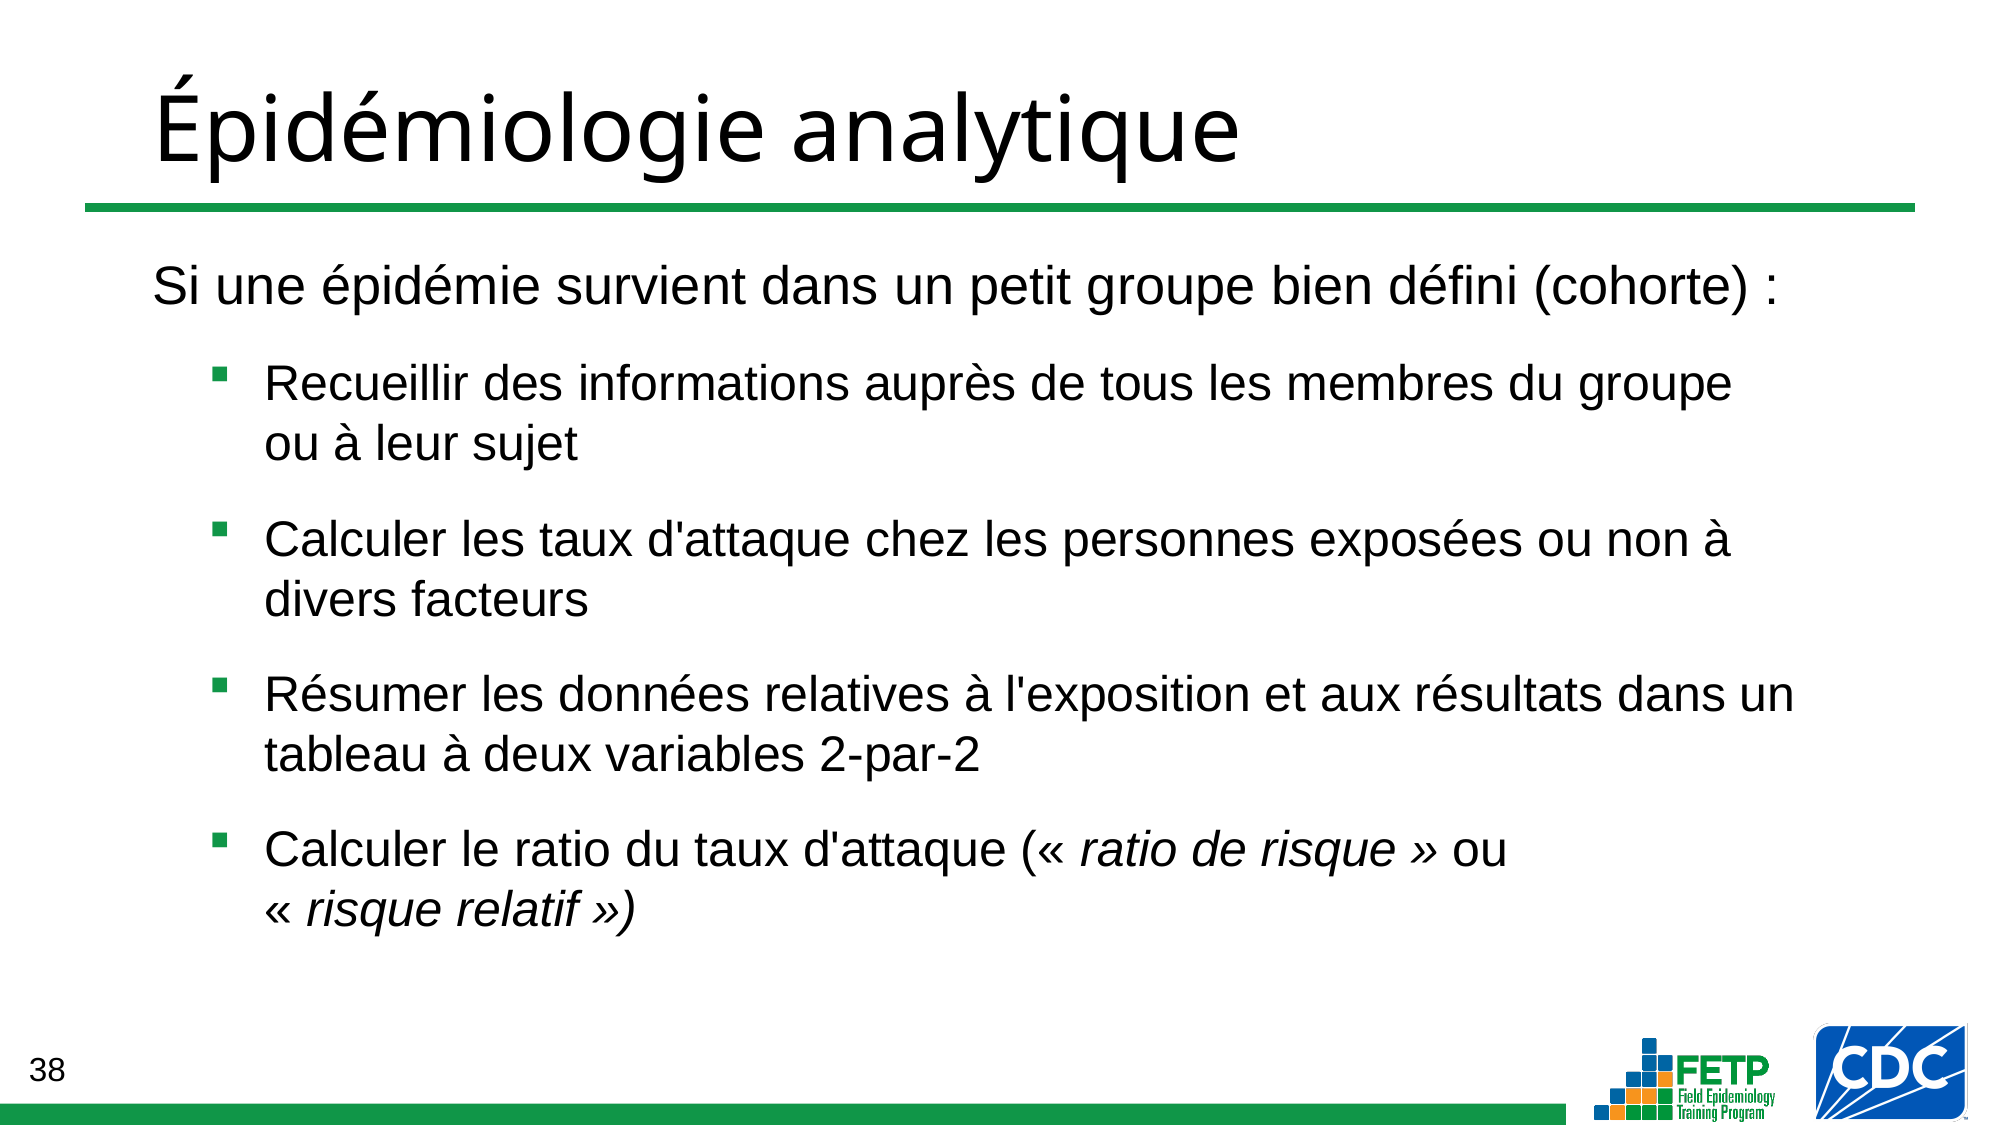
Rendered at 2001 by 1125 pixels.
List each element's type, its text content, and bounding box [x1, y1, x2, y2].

title Épidémiologie analytique [137, 75, 1863, 207]
picture [1813, 1023, 1968, 1122]
list Si une épidémie survient dans un petit groupe bien défini (cohorte) : Recueillir des informations auprès de tous les membres du groupe ou à leur sujet Calculer les taux d'attaque chez les personnes exposées ou non à divers facteurs Résumer les données relatives à l'exposition et aux résultats dans un tableau à deux variables 2-par-2 Calculer le ratio du taux d'attaque (« ratio de risque » ou « risque relatif ») [137, 242, 1863, 1004]
picture [1594, 1038, 1775, 1122]
